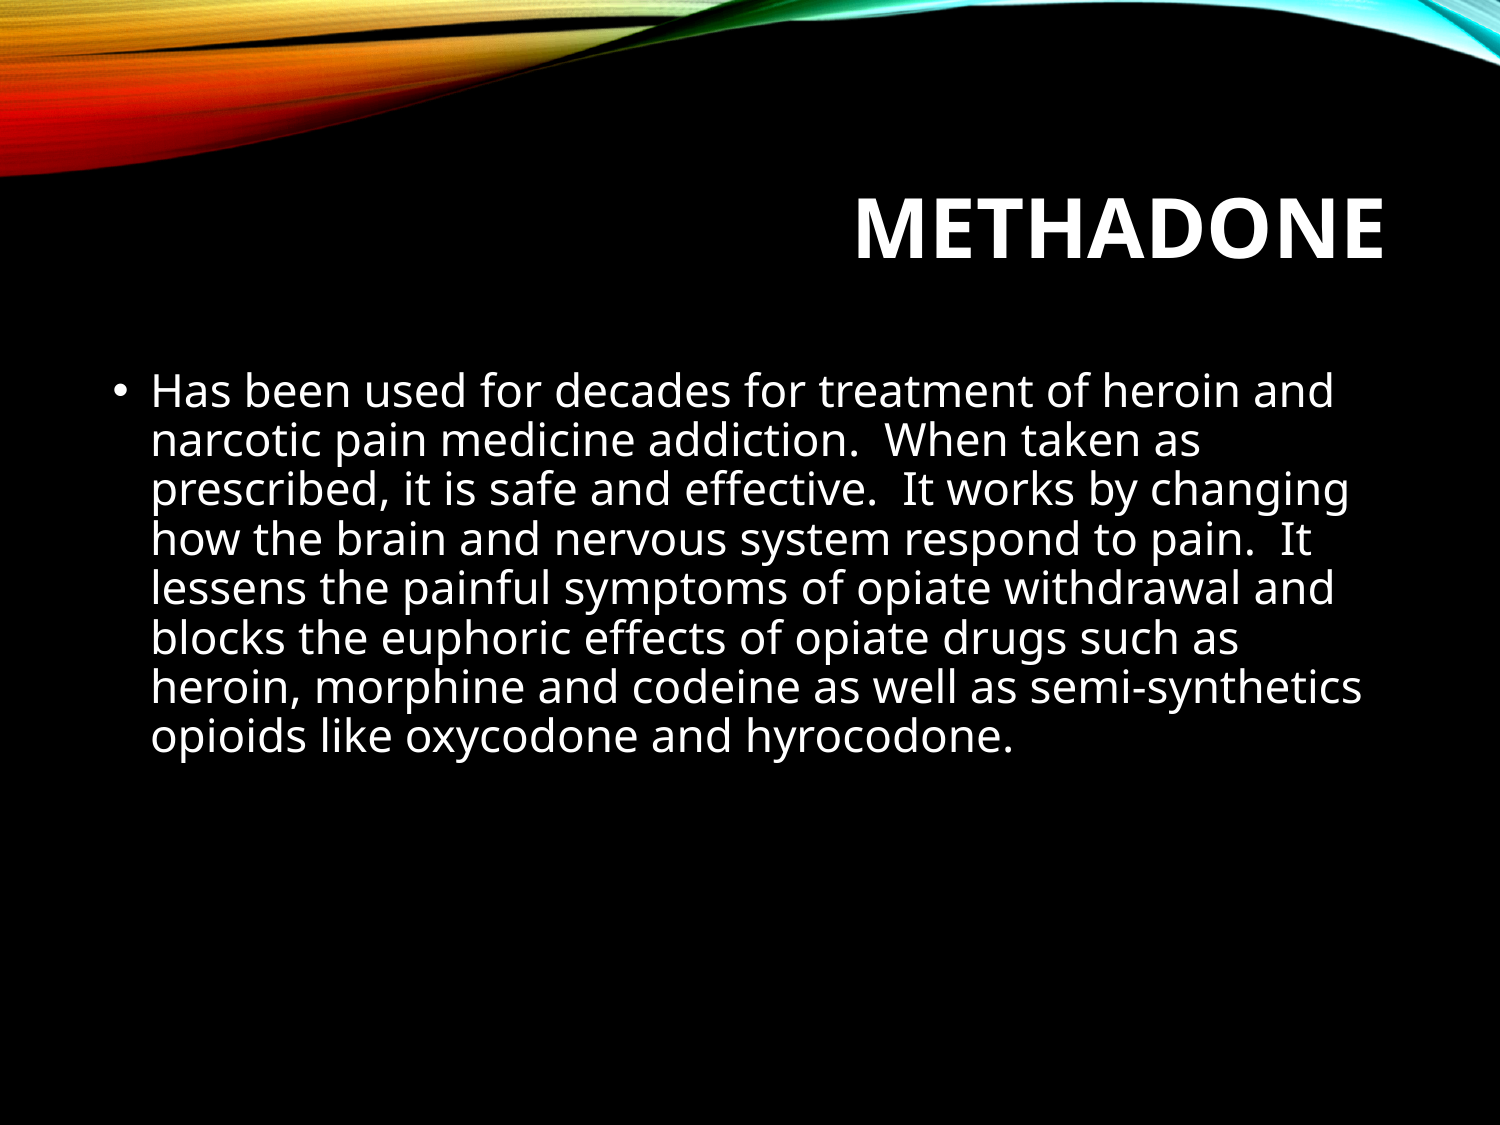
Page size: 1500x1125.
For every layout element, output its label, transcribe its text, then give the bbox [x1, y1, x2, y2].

title Methadone [356, 125, 1403, 338]
picture [0, 0, 1500, 178]
list Has been used for decades for treatment of heroin and narcotic pain medicine addiction. When taken as prescribed, it is safe and effective. It works by changing how the brain and nervous system respond to pain. It lessens the painful symptoms of opiate withdrawal and blocks the euphoric effects of opiate drugs such as heroin, morphine and codeine as well as semi-synthetics opioids like oxycodone and hyrocodone. [97, 360, 1403, 1028]
